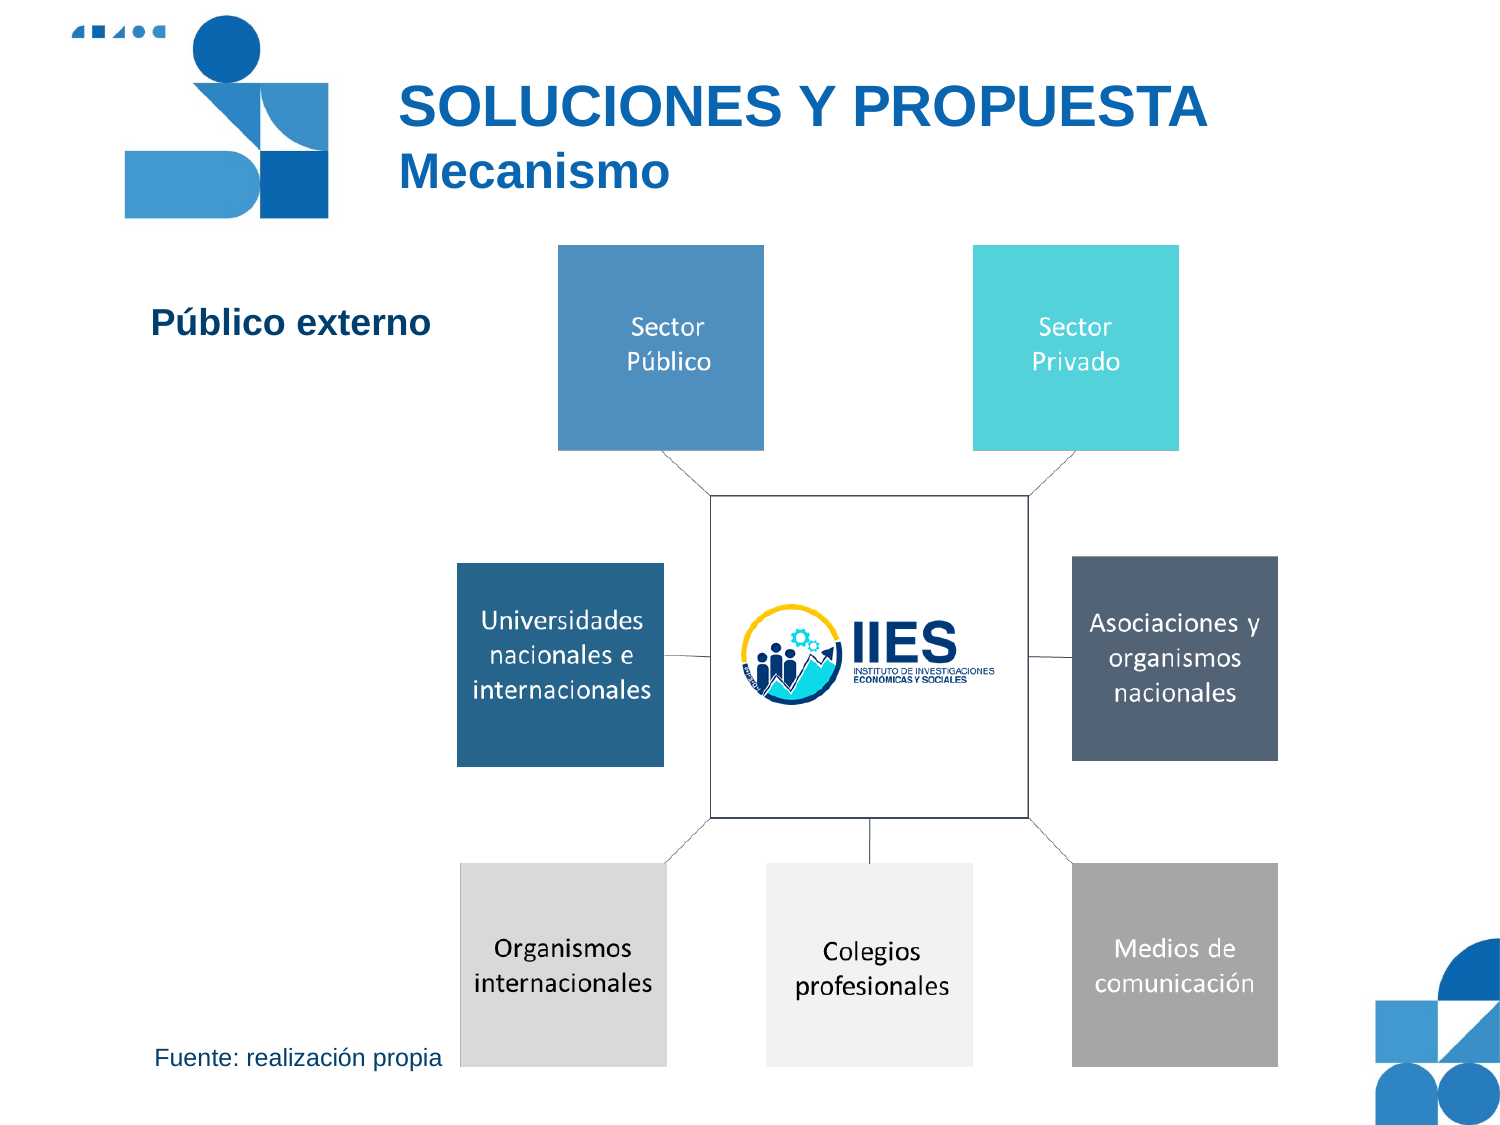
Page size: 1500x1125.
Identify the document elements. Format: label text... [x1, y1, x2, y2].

picture [0, 0, 1500, 1125]
text_box Público externo [135, 290, 449, 351]
text_box Fuente: realización propia [139, 1033, 961, 1079]
title SOLUCIONES Y PROPUESTA Mecanismo [383, 61, 1436, 232]
